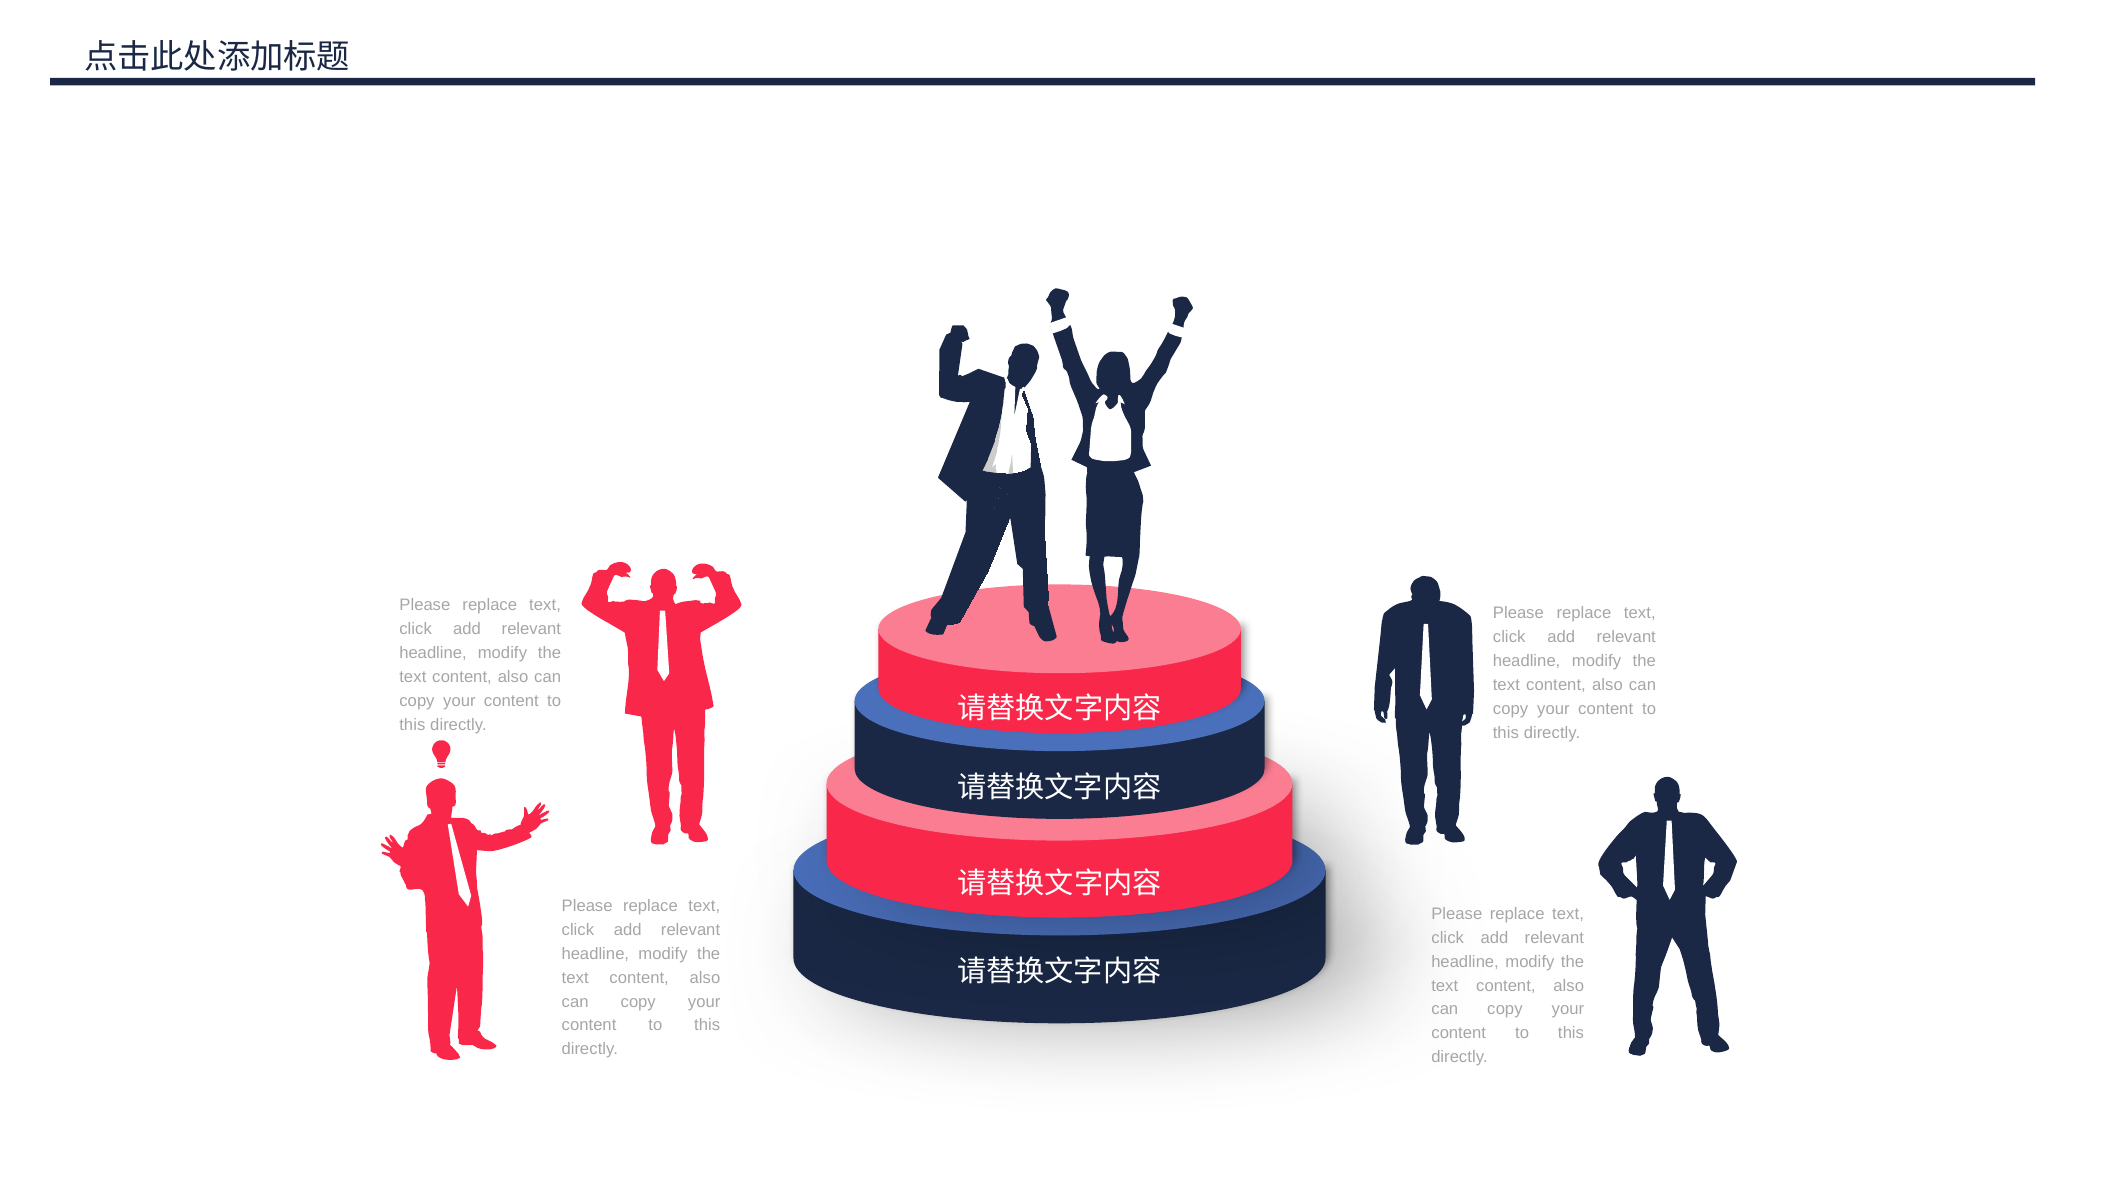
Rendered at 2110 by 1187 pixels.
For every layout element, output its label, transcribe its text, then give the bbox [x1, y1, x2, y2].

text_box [608, 562, 742, 603]
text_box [926, 288, 1193, 644]
text_box Please replace text, click add relevant headline, modify the text content, also can copy your content to this directly. [399, 590, 562, 734]
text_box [658, 611, 669, 679]
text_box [826, 726, 1293, 918]
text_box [581, 562, 613, 600]
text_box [854, 650, 1265, 819]
text_box Please replace text, click add relevant headline, modify the text content, also can copy your content to this directly. [561, 890, 721, 1059]
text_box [793, 805, 1326, 1024]
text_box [1373, 575, 1475, 845]
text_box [581, 606, 654, 845]
text_box Please replace text, click add relevant headline, modify the text content, also can copy your content to this directly. [1431, 898, 1585, 1067]
text_box Please replace text, click add relevant headline, modify the text content, also can copy your content to this directly. [1492, 598, 1657, 742]
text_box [665, 607, 742, 845]
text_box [1598, 776, 1737, 1056]
text_box 点击此处添加标题 [69, 27, 380, 86]
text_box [878, 584, 1241, 734]
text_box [380, 740, 550, 1060]
